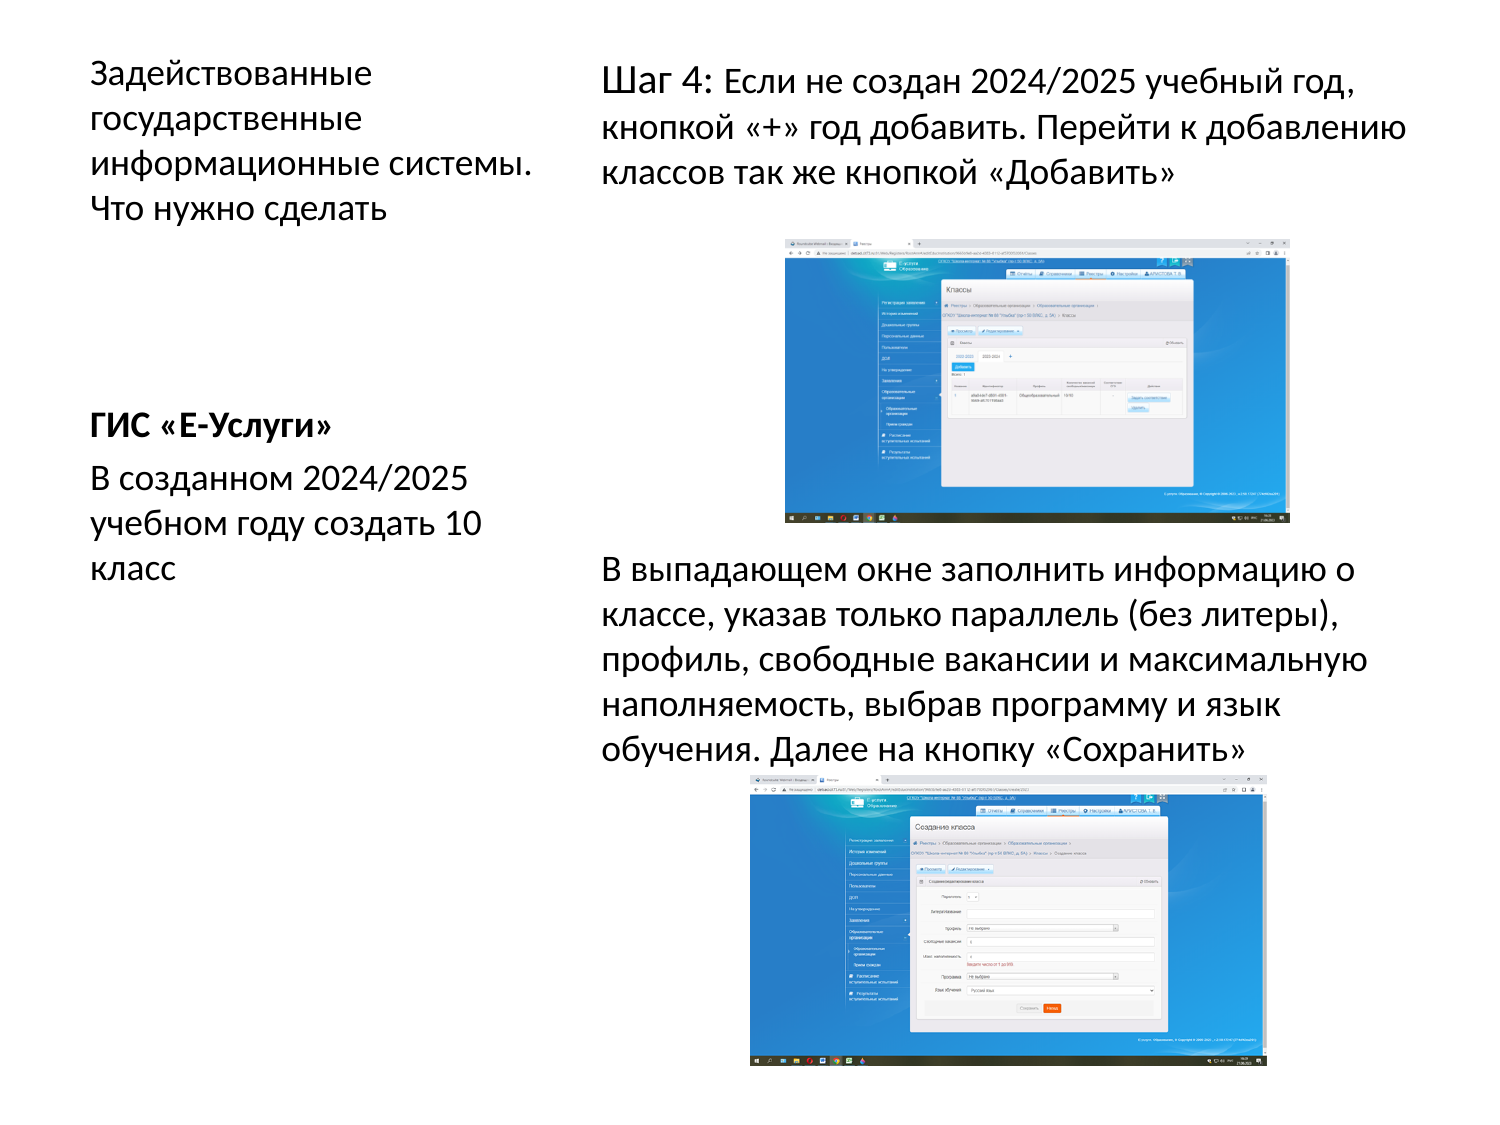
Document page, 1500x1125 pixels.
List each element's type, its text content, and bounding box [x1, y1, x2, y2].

list ГИС «Е-Услуги» В созданном 2024/2025 учебном году создать 10 класс [75, 235, 569, 1005]
list Шаг 4: Если не создан 2024/2025 учебный год, кнопкой «+» год добавить. Перейти к добавлению классов так же кнопкой «Добавить» В выпадающем окне заполнить информацию о классе, указав только параллель (без литеры), профиль, свободные вакансии и максимальную наполняемость, выбрав программу и язык обучения. Далее на кнопку «Сохранить» [586, 44, 1425, 1094]
picture [749, 774, 1267, 1067]
title Задействованные государственные информационные системы. Что нужно сделать [75, 44, 569, 235]
picture [785, 238, 1291, 524]
